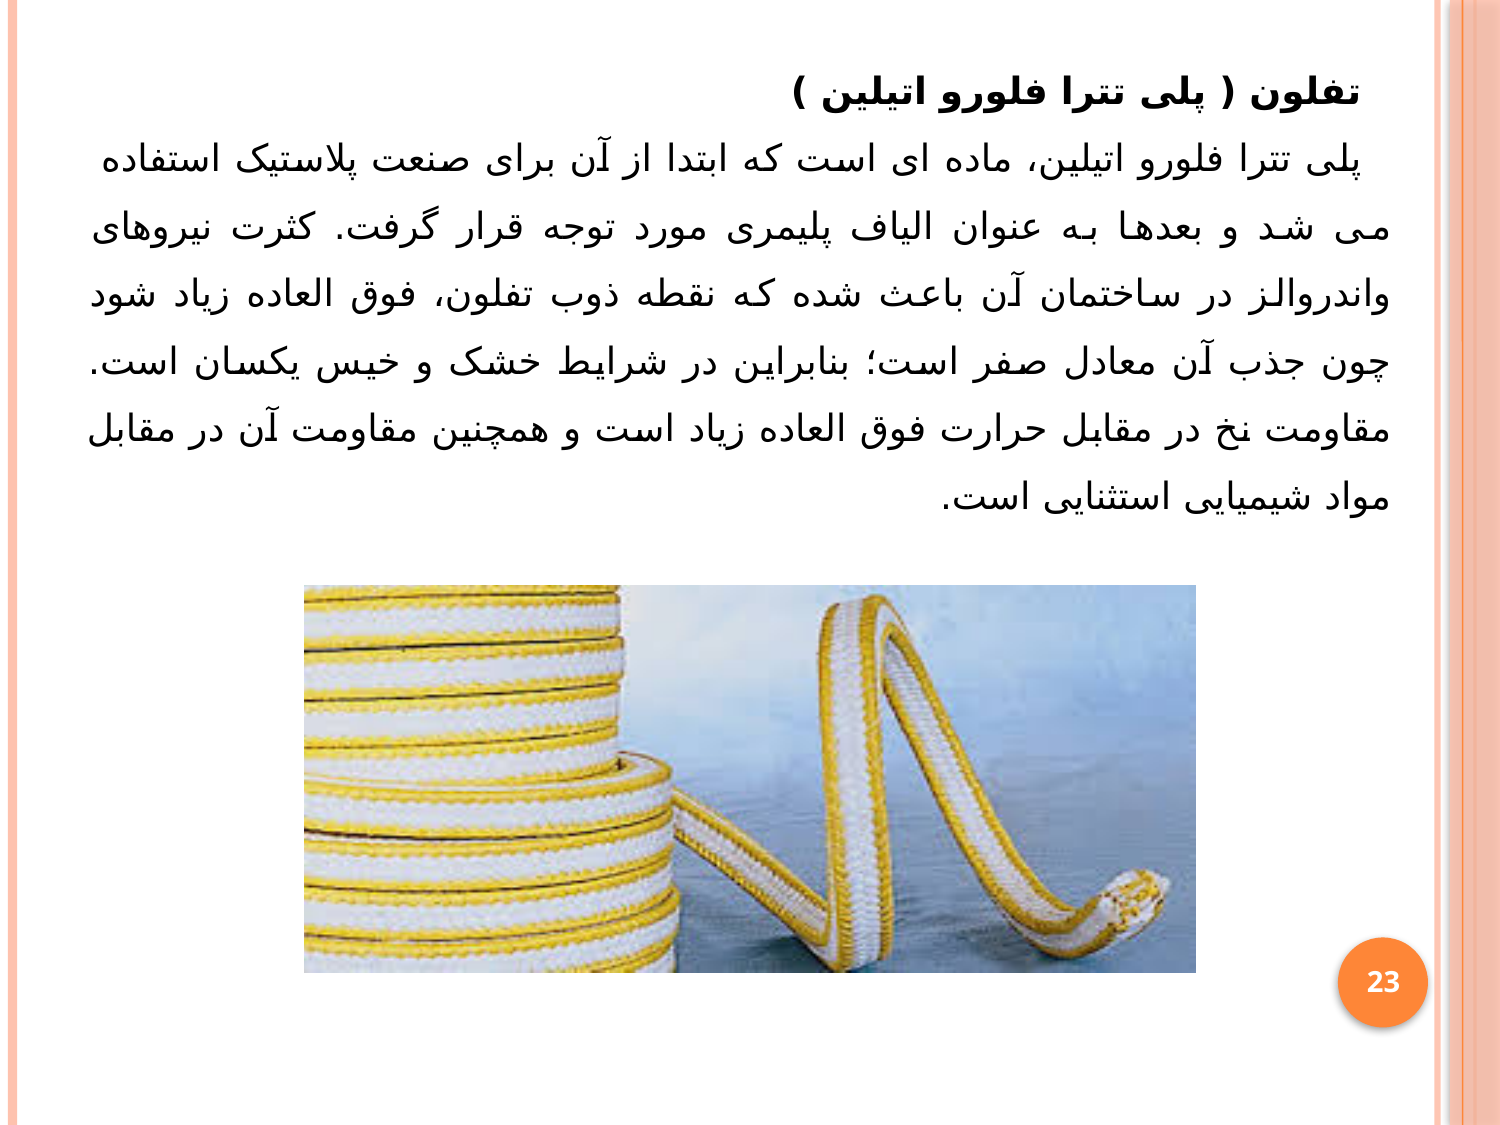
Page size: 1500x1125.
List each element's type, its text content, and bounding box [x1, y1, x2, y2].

text_box تفلون ( پلی تترا فلورو اتیلین ) پلی تترا فلورو اتیلین، ماده ای است که ابتدا از آن برای صنعت پلاستیک استفاده می شد و بعدها به عنوان الیاف پلیمری مورد توجه قرار گرفت. کثرت نیروهای واندروالز در ساختمان آن باعث شده که نقطه ذوب تفلون، فوق العاده زیاد شود چون جذب آن معادل صفر است؛ بنابراین در شرایط خشک و خیس یکسان است. مقاومت نخ در مقابل حرارت فوق العاده زیاد است و همچنین مقاومت آن در مقابل مواد شیمیایی استثنایی است. [70, 36, 1407, 517]
picture [304, 585, 1196, 974]
slide_number 23 [1333, 940, 1434, 1027]
